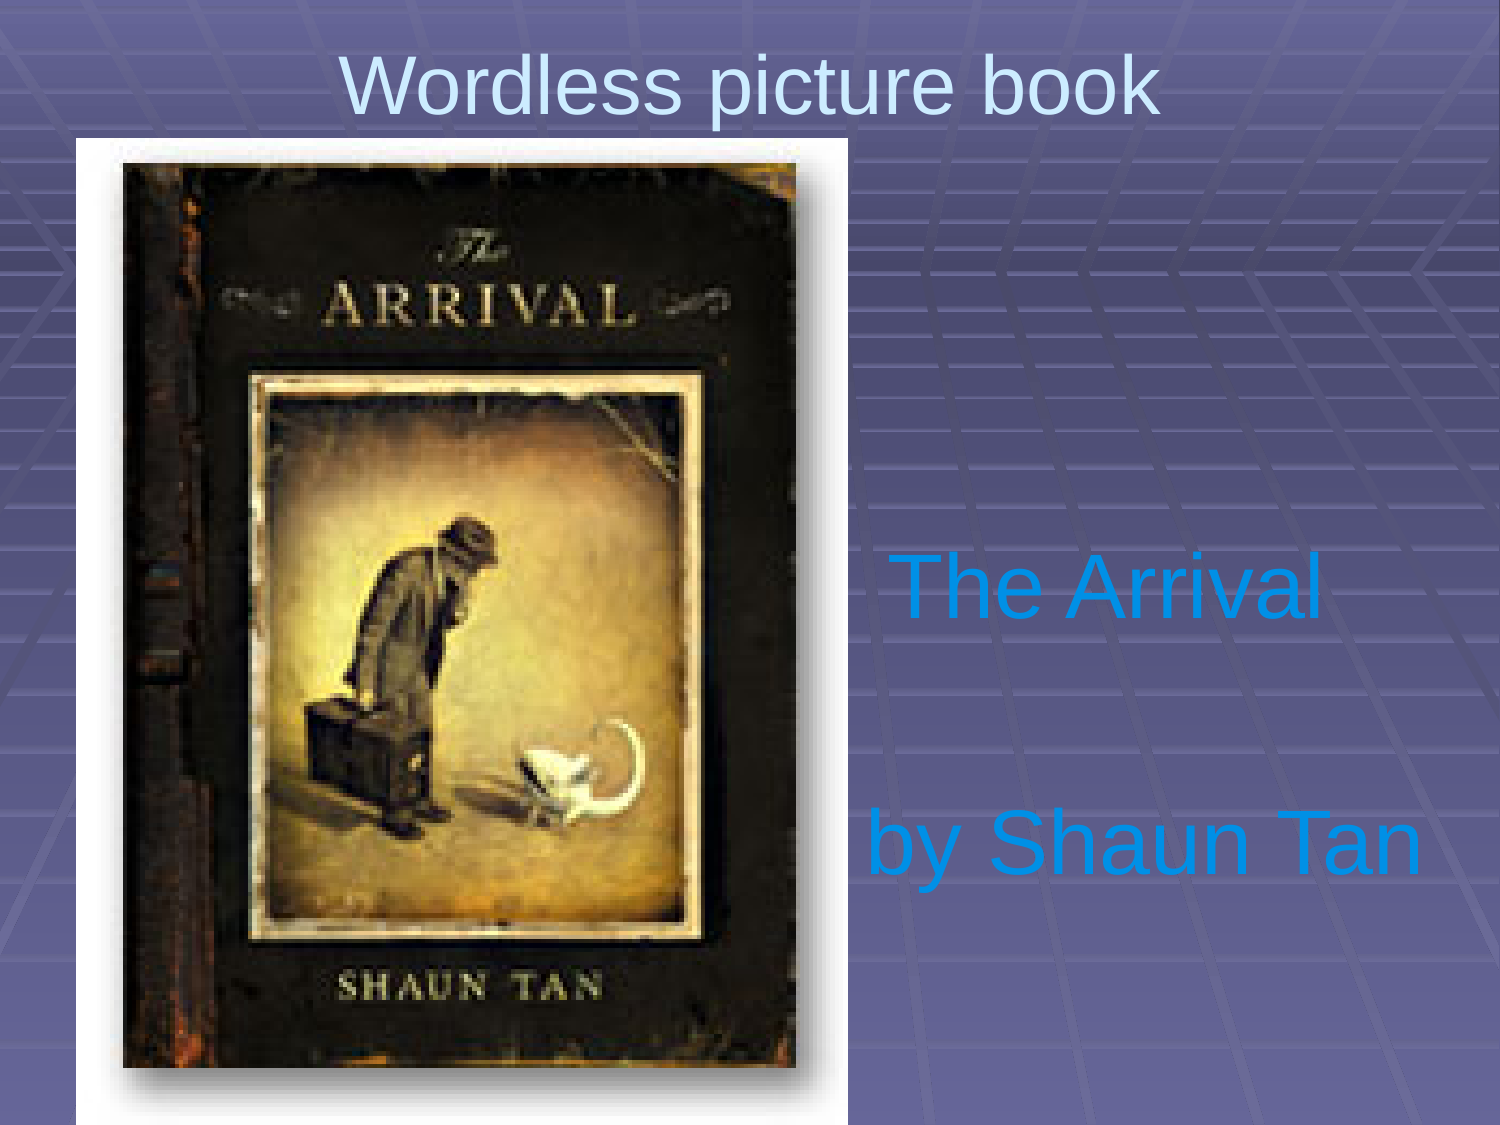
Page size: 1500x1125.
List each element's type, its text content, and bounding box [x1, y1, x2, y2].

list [76, 138, 848, 1125]
list The Arrival by Shaun Tan [852, 262, 1451, 1001]
title Wordless picture book [49, 37, 1451, 226]
